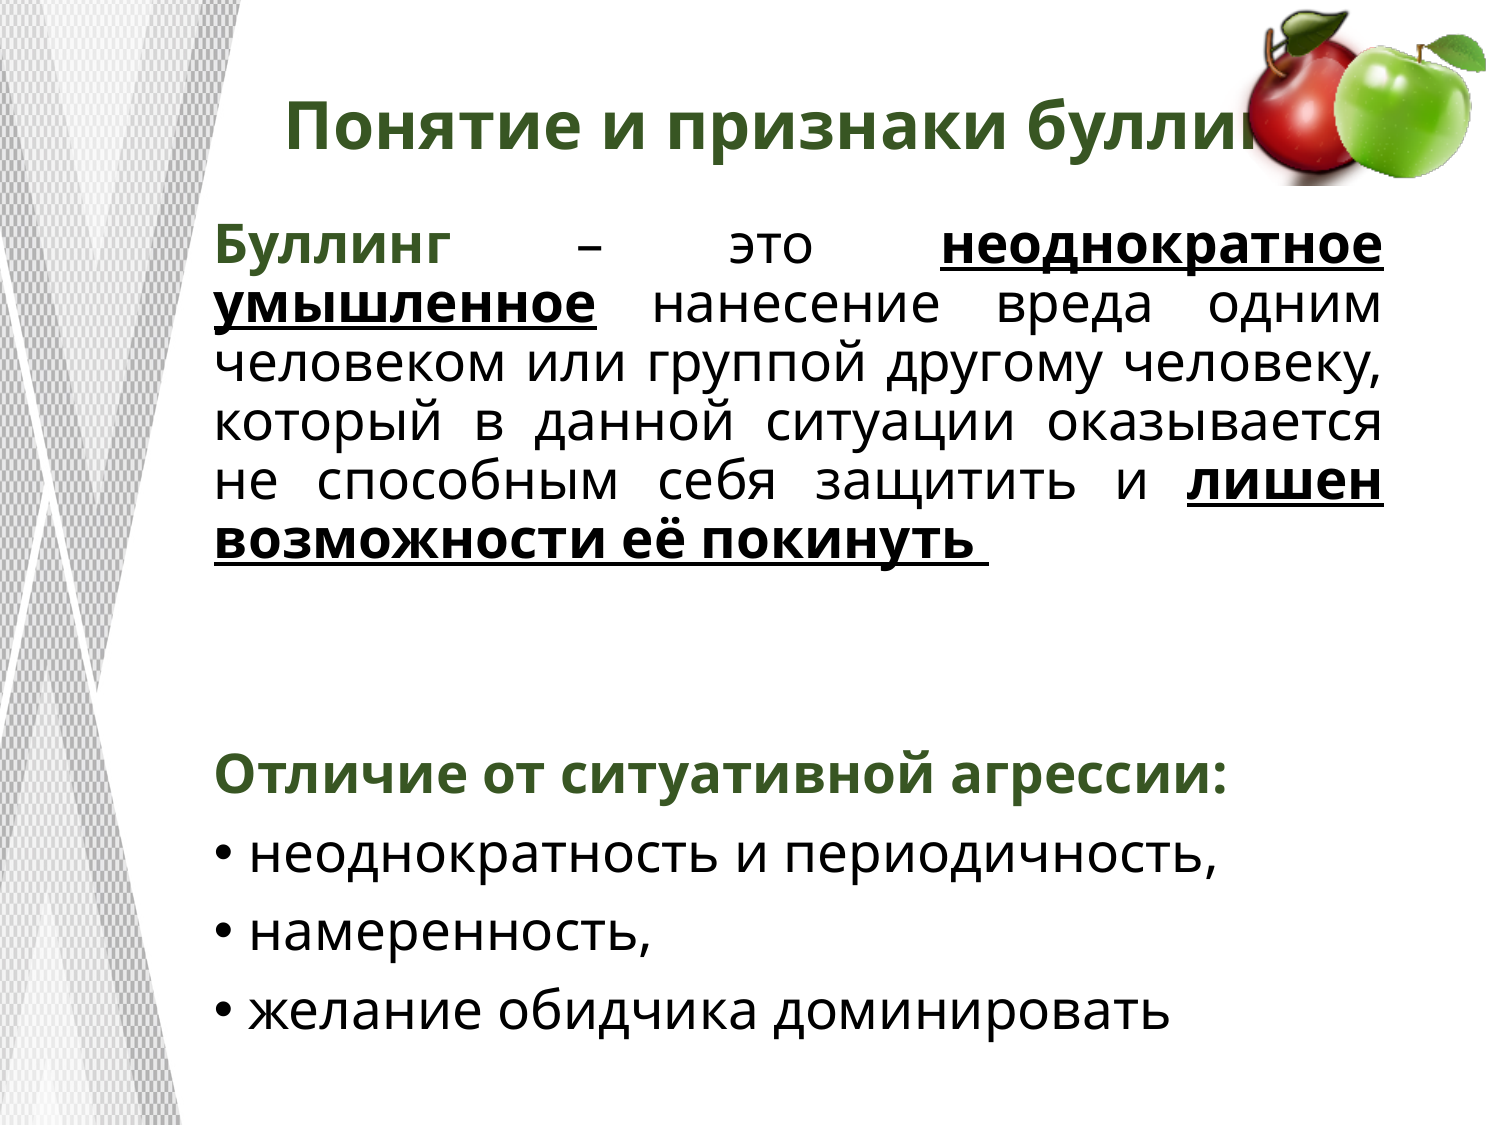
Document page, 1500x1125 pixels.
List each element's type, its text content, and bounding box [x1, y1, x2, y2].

picture [0, 0, 1500, 1125]
list Буллинг – это неоднократное умышленное нанесение вреда одним человеком или группой другому человеку, который в данной ситуации оказывается не способным себя защитить и лишен возможности её покинуть Отличие от ситуативной агрессии: неоднократность и периодичность, намеренность, желание обидчика доминировать [198, 208, 1399, 1066]
title Понятие и признаки буллинга [268, 59, 1397, 197]
